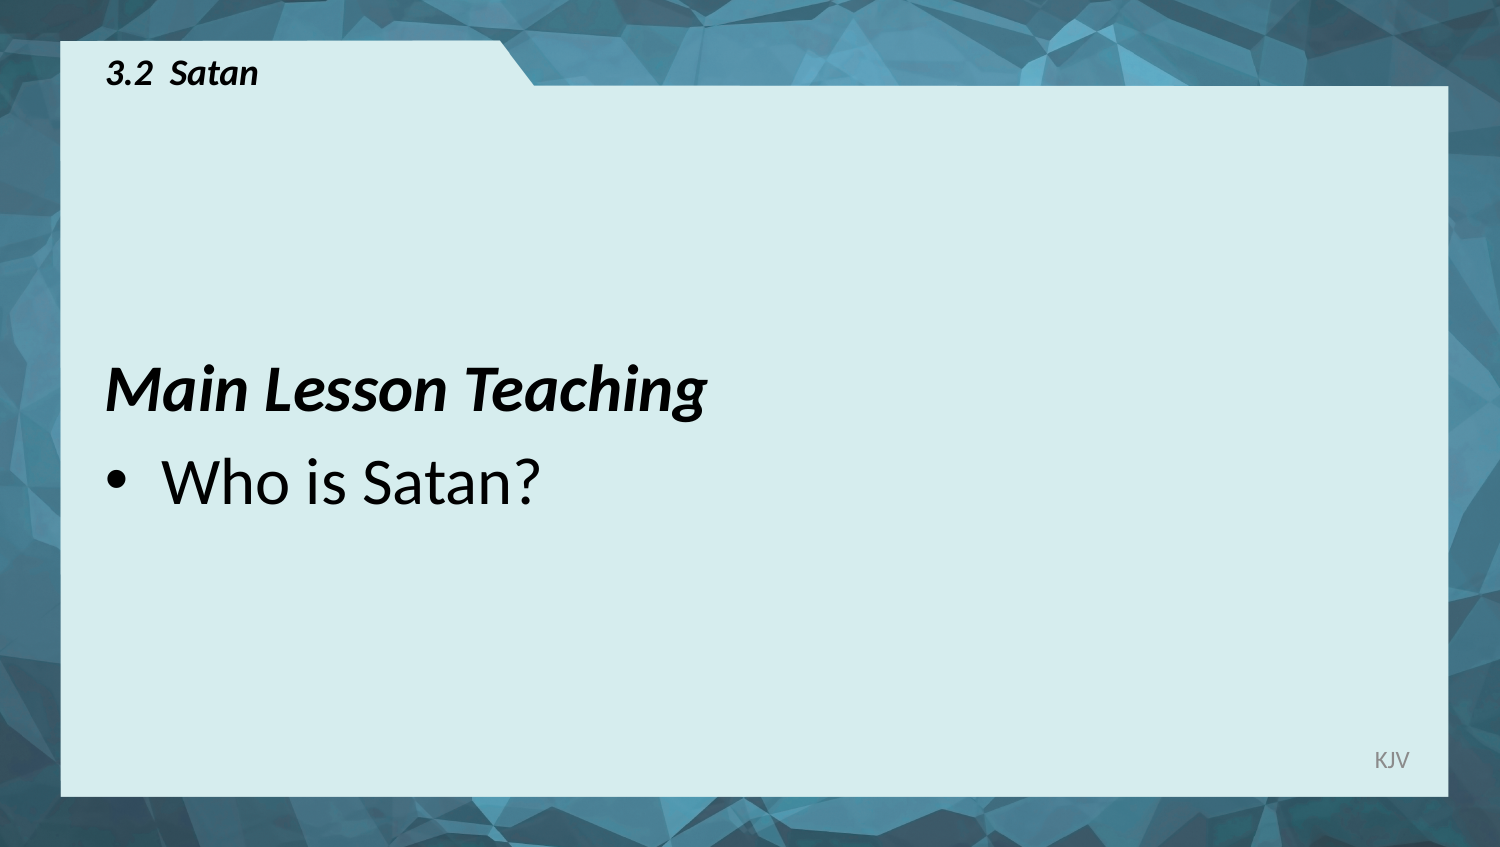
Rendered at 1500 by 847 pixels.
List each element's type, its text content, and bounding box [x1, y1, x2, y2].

list Main Lesson Teaching Who is Satan? [89, 141, 1403, 722]
footer KJV [950, 736, 1425, 782]
picture [0, 0, 1500, 847]
title 3.2 Satan [89, 33, 1420, 108]
